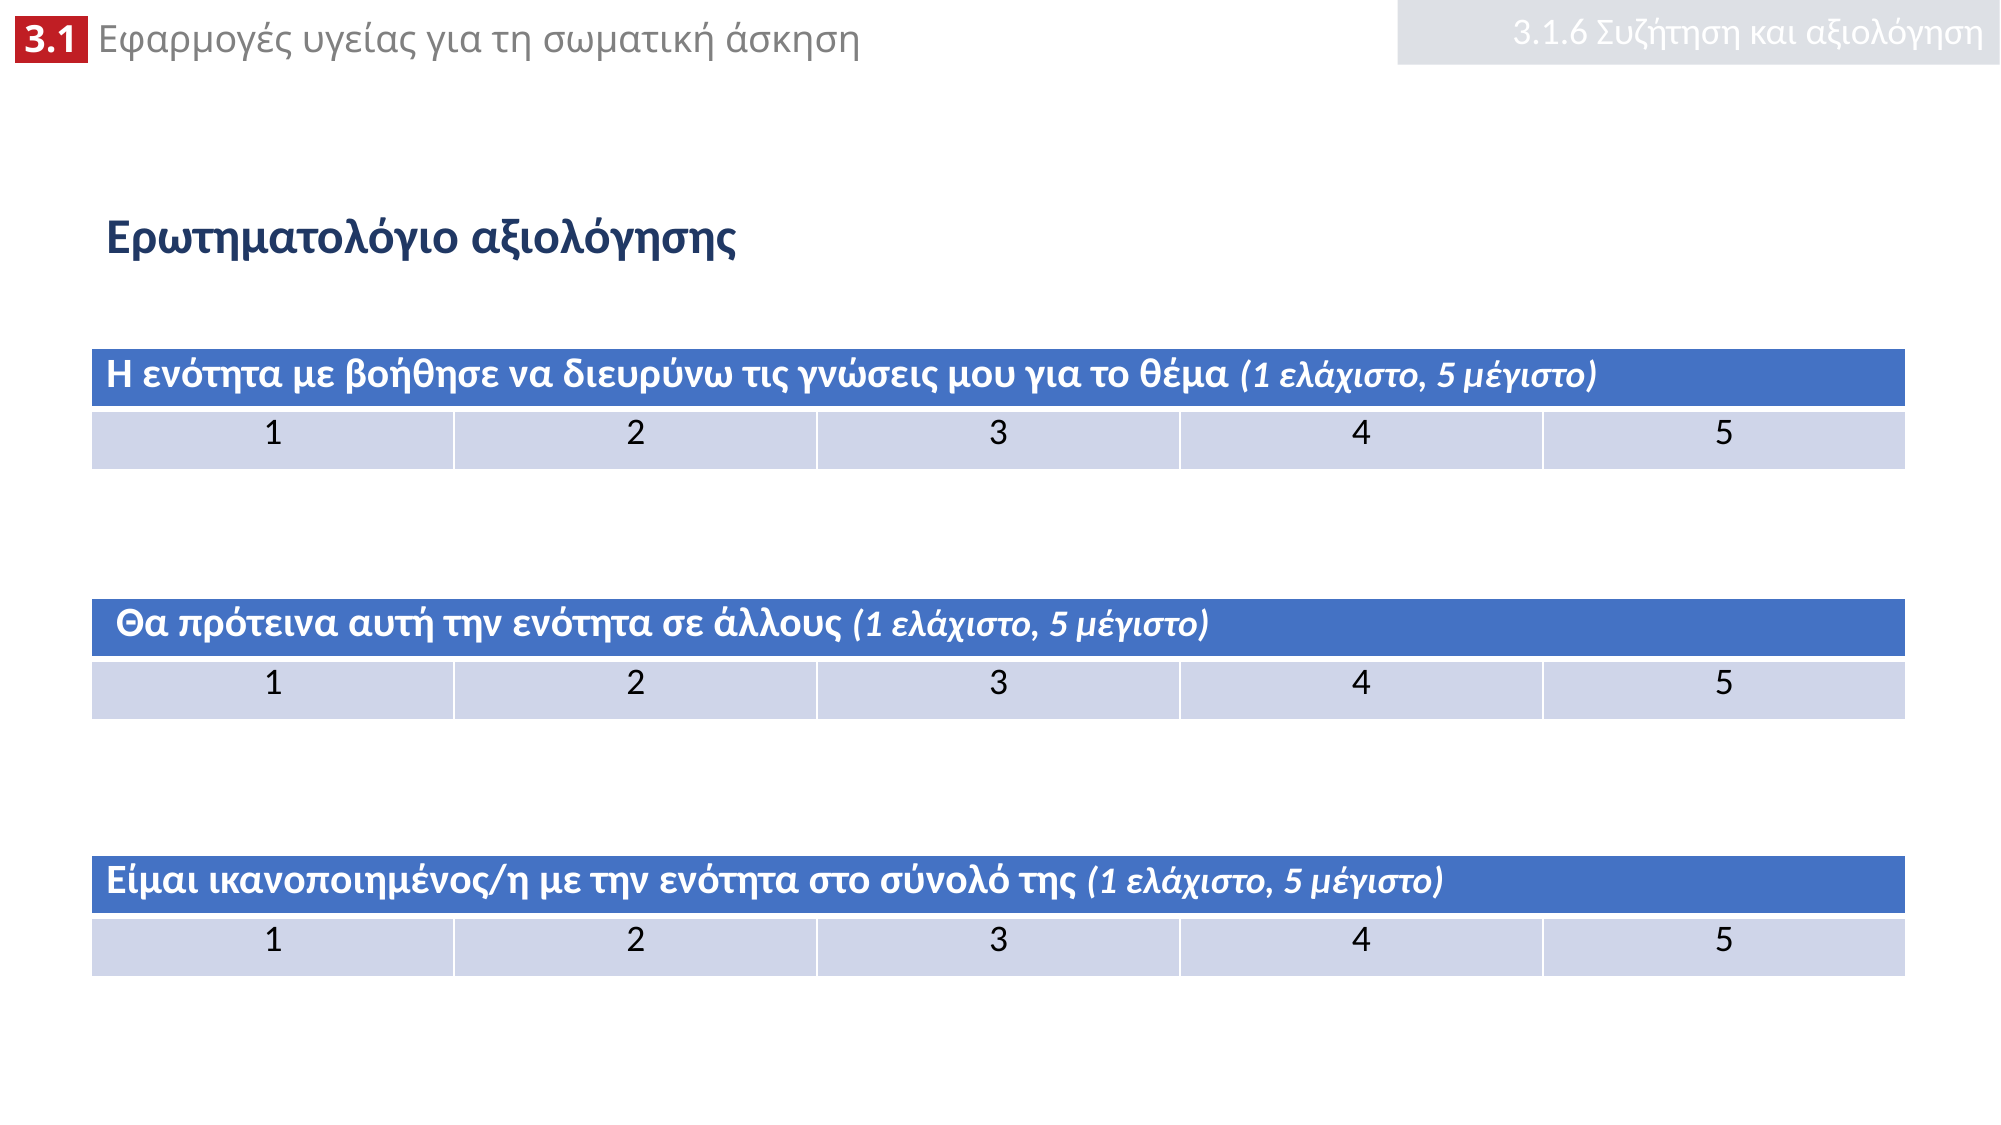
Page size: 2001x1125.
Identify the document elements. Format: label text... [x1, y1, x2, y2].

table_cell 2 [455, 662, 816, 719]
table_cell 5 [1544, 412, 1905, 469]
title Ερωτηματολόγιο αξιολόγησης [91, 177, 1906, 297]
table_cell 3 [818, 662, 1179, 719]
table_cell 3 [818, 412, 1179, 469]
table_cell 2 [455, 412, 816, 469]
table_cell 4 [1181, 919, 1542, 976]
table_header Η ενότητα με βοήθησε να διευρύνω τις γνώσεις μου για το θέμα (1 ελάχιστο, 5 μέγιστο) [92, 349, 1905, 406]
table_cell 4 [1181, 412, 1542, 469]
table_cell 2 [455, 919, 816, 976]
table_cell 1 [92, 919, 453, 976]
table_cell 1 [92, 662, 453, 719]
table_cell 3 [818, 919, 1179, 976]
table_cell 1 [92, 412, 453, 469]
table_cell 5 [1544, 662, 1905, 719]
table_header Είμαι ικανοποιημένος/η με την ενότητα στο σύνολό της (1 ελάχιστο, 5 μέγιστο) [92, 856, 1905, 913]
table_header Θα πρότεινα αυτή την ενότητα σε άλλους (1 ελάχιστο, 5 μέγιστο) [92, 599, 1905, 656]
table_cell 5 [1544, 919, 1905, 976]
table_cell 4 [1181, 662, 1542, 719]
text_box 3.1.6 Συζήτηση και αξιολόγηση [1397, 0, 2000, 65]
